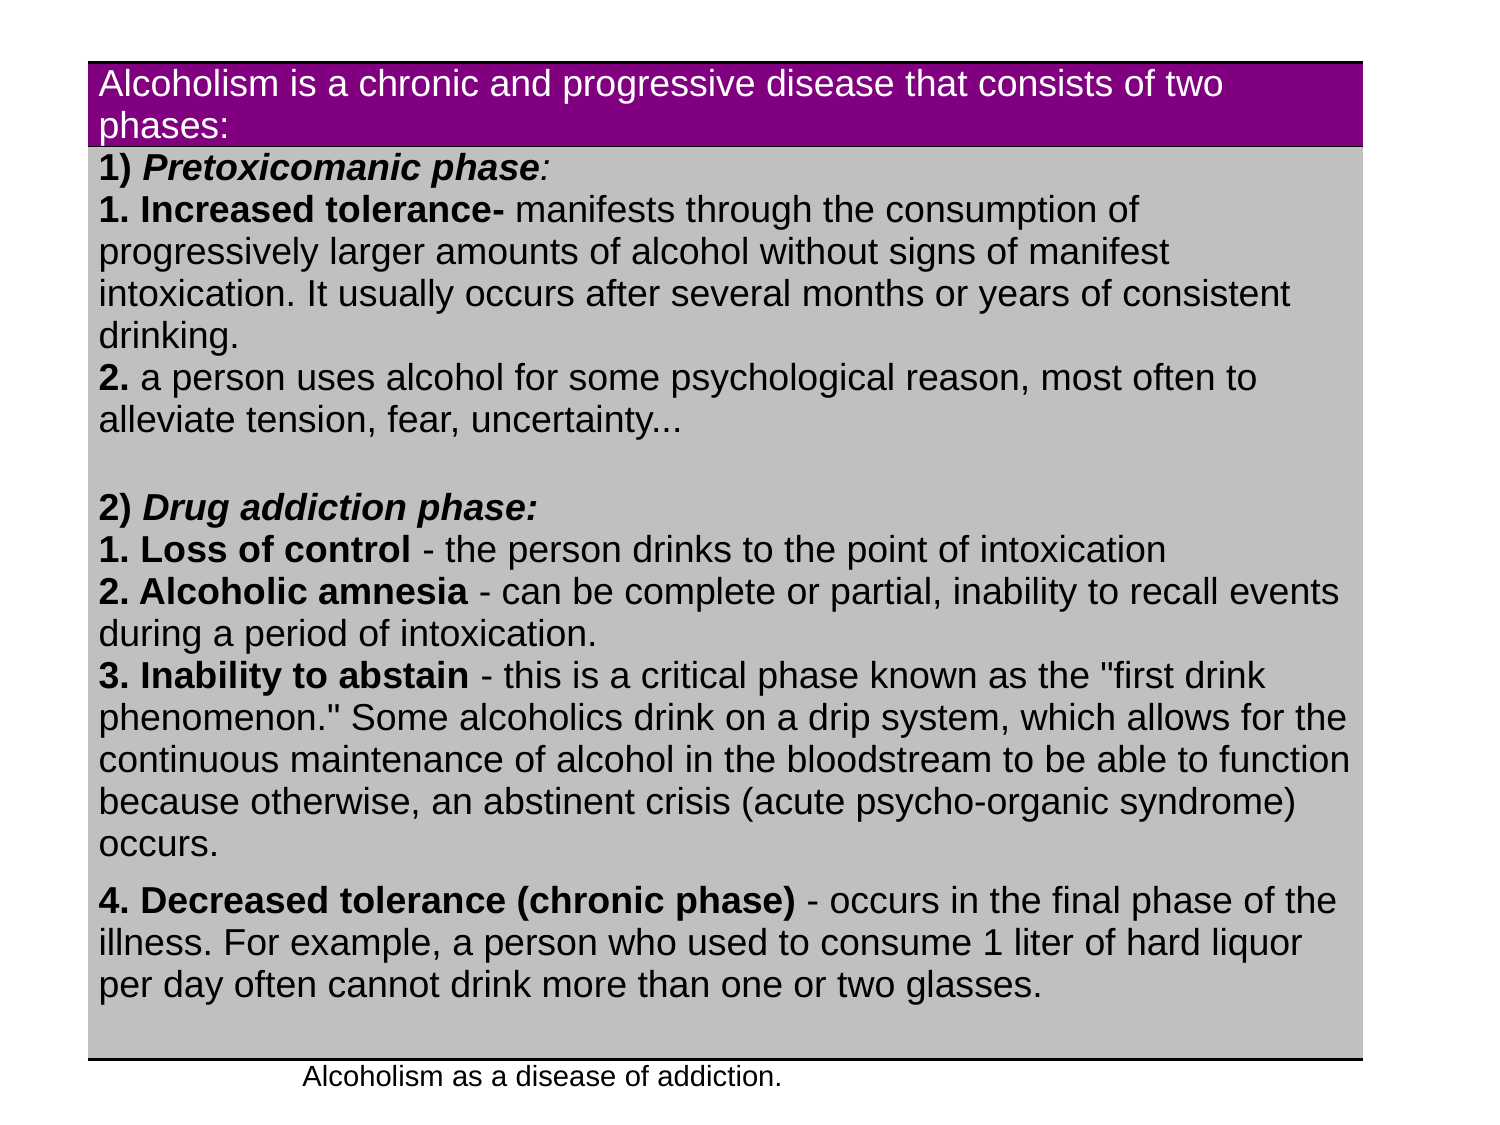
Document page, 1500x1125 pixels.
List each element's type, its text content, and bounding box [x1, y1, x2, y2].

table_cell 2) Drug addiction phase: [88, 487, 1363, 529]
table_cell 2. Alcoholic amnesia - can be complete or partial, inability to recall events during a period of intoxication. [88, 571, 1363, 655]
table_cell 1. Increased tolerance- manifests through the consumption of progressively larger amounts of alcohol without signs of manifest intoxication. It usually occurs after several months or years of consistent drinking. [88, 189, 1363, 357]
table_cell 1) Pretoxicomanic phase: [88, 147, 1363, 189]
list Alcoholism as a disease of addiction. [287, 1050, 1188, 1088]
table_cell 2. a person uses alcohol for some psychological reason, most often to alleviate tension, fear, uncertainty... [88, 357, 1363, 487]
table_header Alcoholism is a chronic and progressive disease that consists of two phases: [88, 64, 1363, 146]
table_cell 3. Inability to abstain - this is a critical phase known as the "first drink phenomenon." Some alcoholics drink on a drip system, which allows for the continuous maintenance of alcohol in the bloodstream to be able to function because otherwise, an abstinent crisis (acute psycho-organic syndrome) occurs. [88, 655, 1363, 880]
table_cell 4. Decreased tolerance (chronic phase) - occurs in the final phase of the illness. For example, a person who used to consume 1 liter of hard liquor per day often cannot drink more than one or two glasses. [88, 880, 1363, 1058]
table_cell 1. Loss of control - the person drinks to the point of intoxication [88, 529, 1363, 571]
